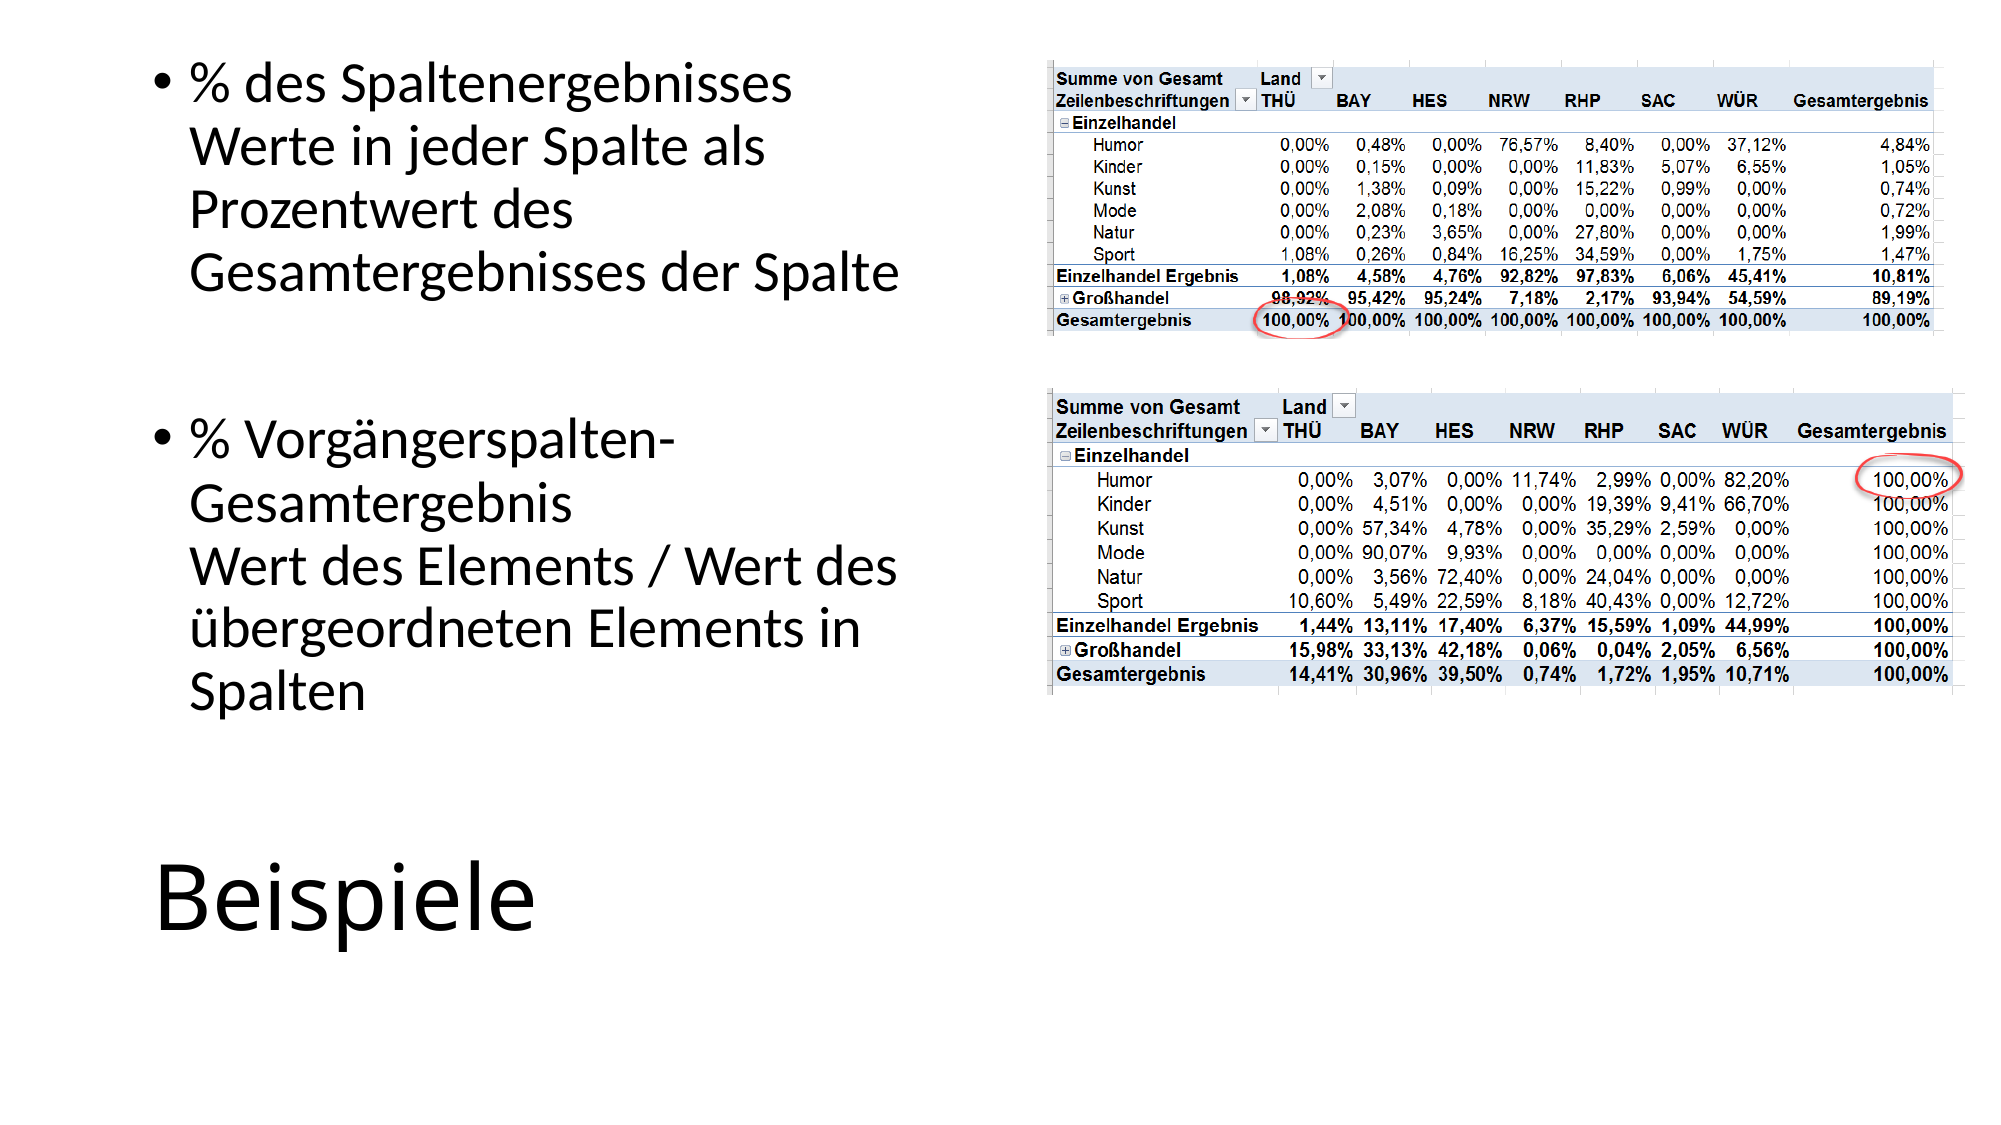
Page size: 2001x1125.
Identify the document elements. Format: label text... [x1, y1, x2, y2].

title Beispiele [137, 791, 1863, 1010]
list % des Spaltenergebnisses Werte in jeder Spalte als Prozentwert des Gesamtergebnisses der Spalte % Vorgängerspalten-Gesamtergebnis Wert des Elements / Wert des übergeordneten Elements in Spalten [137, 44, 988, 759]
picture [1047, 60, 1944, 339]
picture [1047, 388, 1965, 695]
